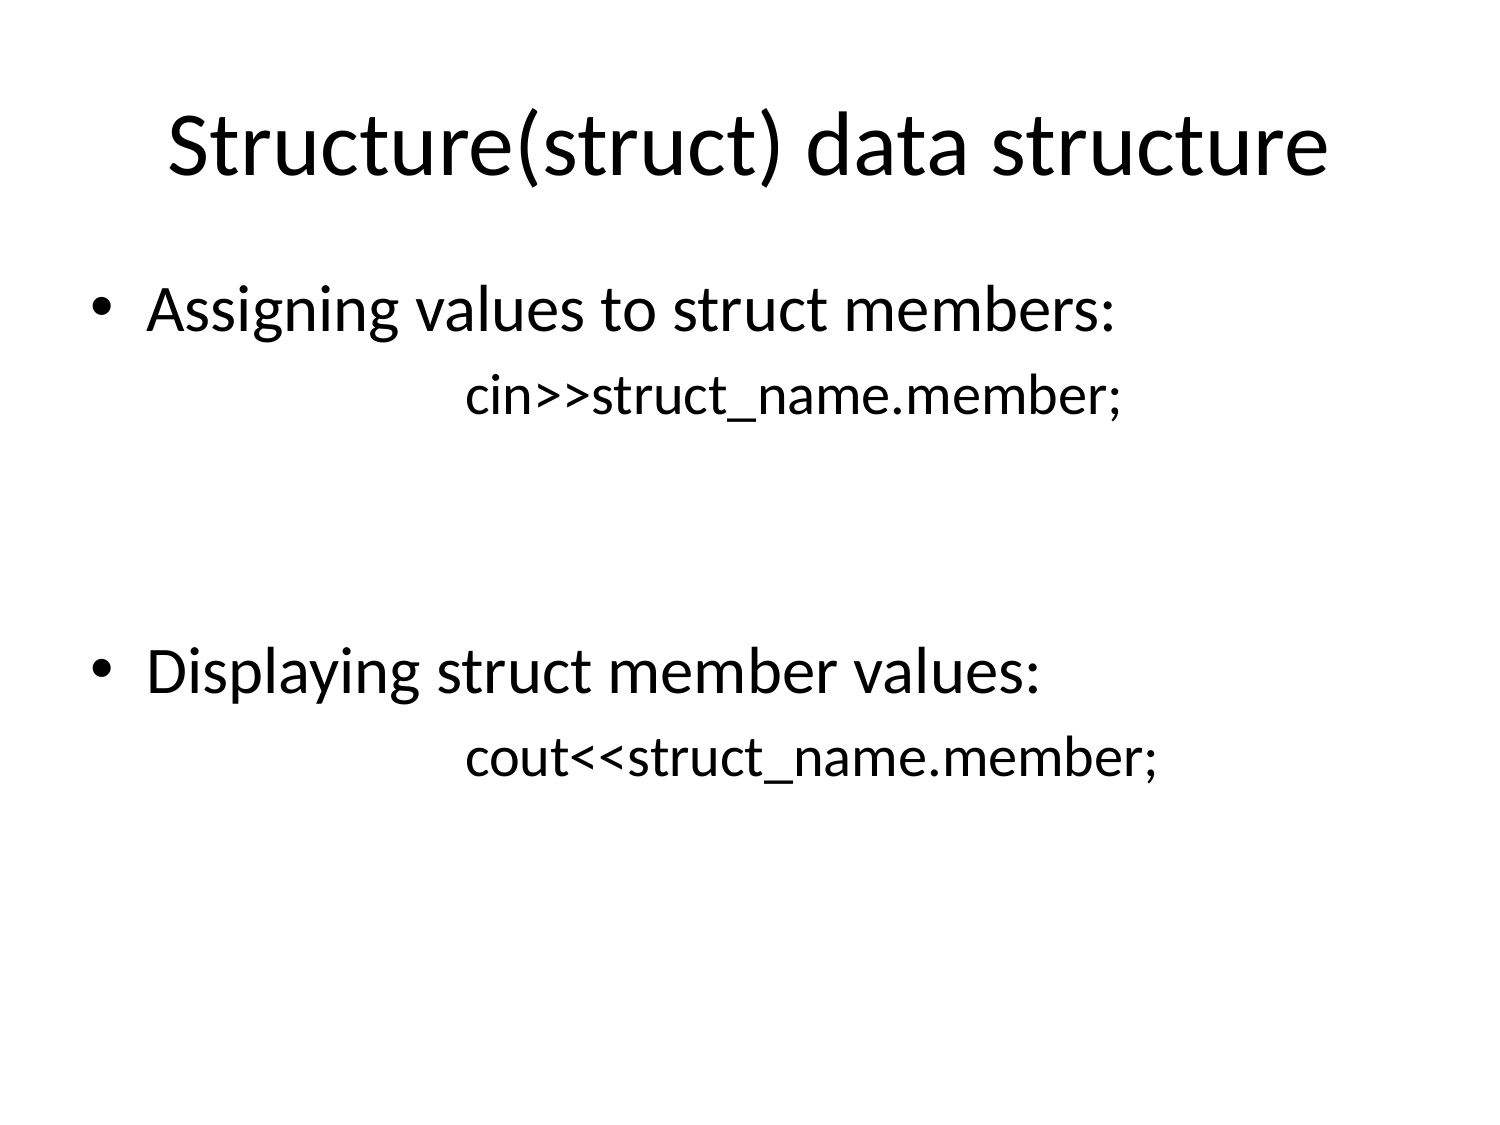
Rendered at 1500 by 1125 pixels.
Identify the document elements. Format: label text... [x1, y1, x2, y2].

title Structure(struct) data structure [75, 45, 1425, 233]
list Assigning values to struct members: cin>>struct_name.member; Displaying struct member values: cout<<struct_name.member; [75, 257, 1425, 1000]
